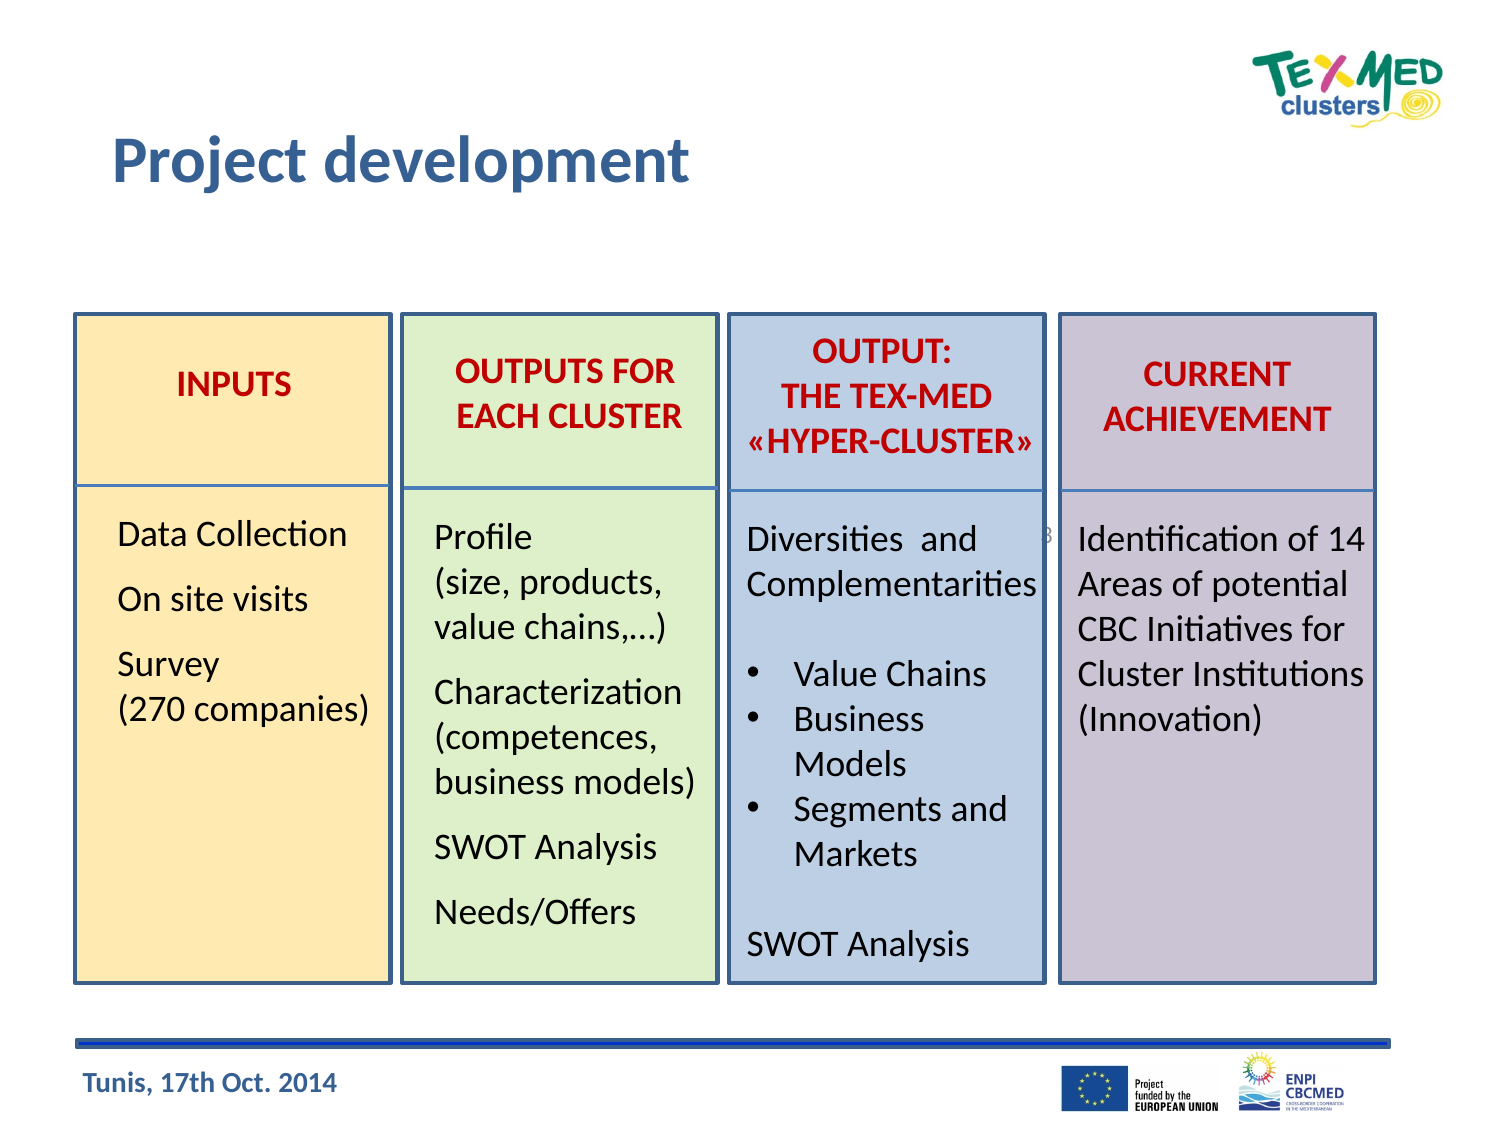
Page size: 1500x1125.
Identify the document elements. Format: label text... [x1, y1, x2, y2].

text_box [401, 313, 718, 984]
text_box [721, 313, 1057, 984]
title Project development [97, 62, 1447, 250]
picture [1060, 1065, 1219, 1112]
text_box Tunis, 17th Oct. 2014 [67, 1056, 552, 1106]
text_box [74, 313, 391, 984]
picture [1238, 1051, 1344, 1111]
picture [1245, 42, 1447, 134]
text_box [1058, 313, 1393, 984]
text_box [75, 1038, 1391, 1049]
